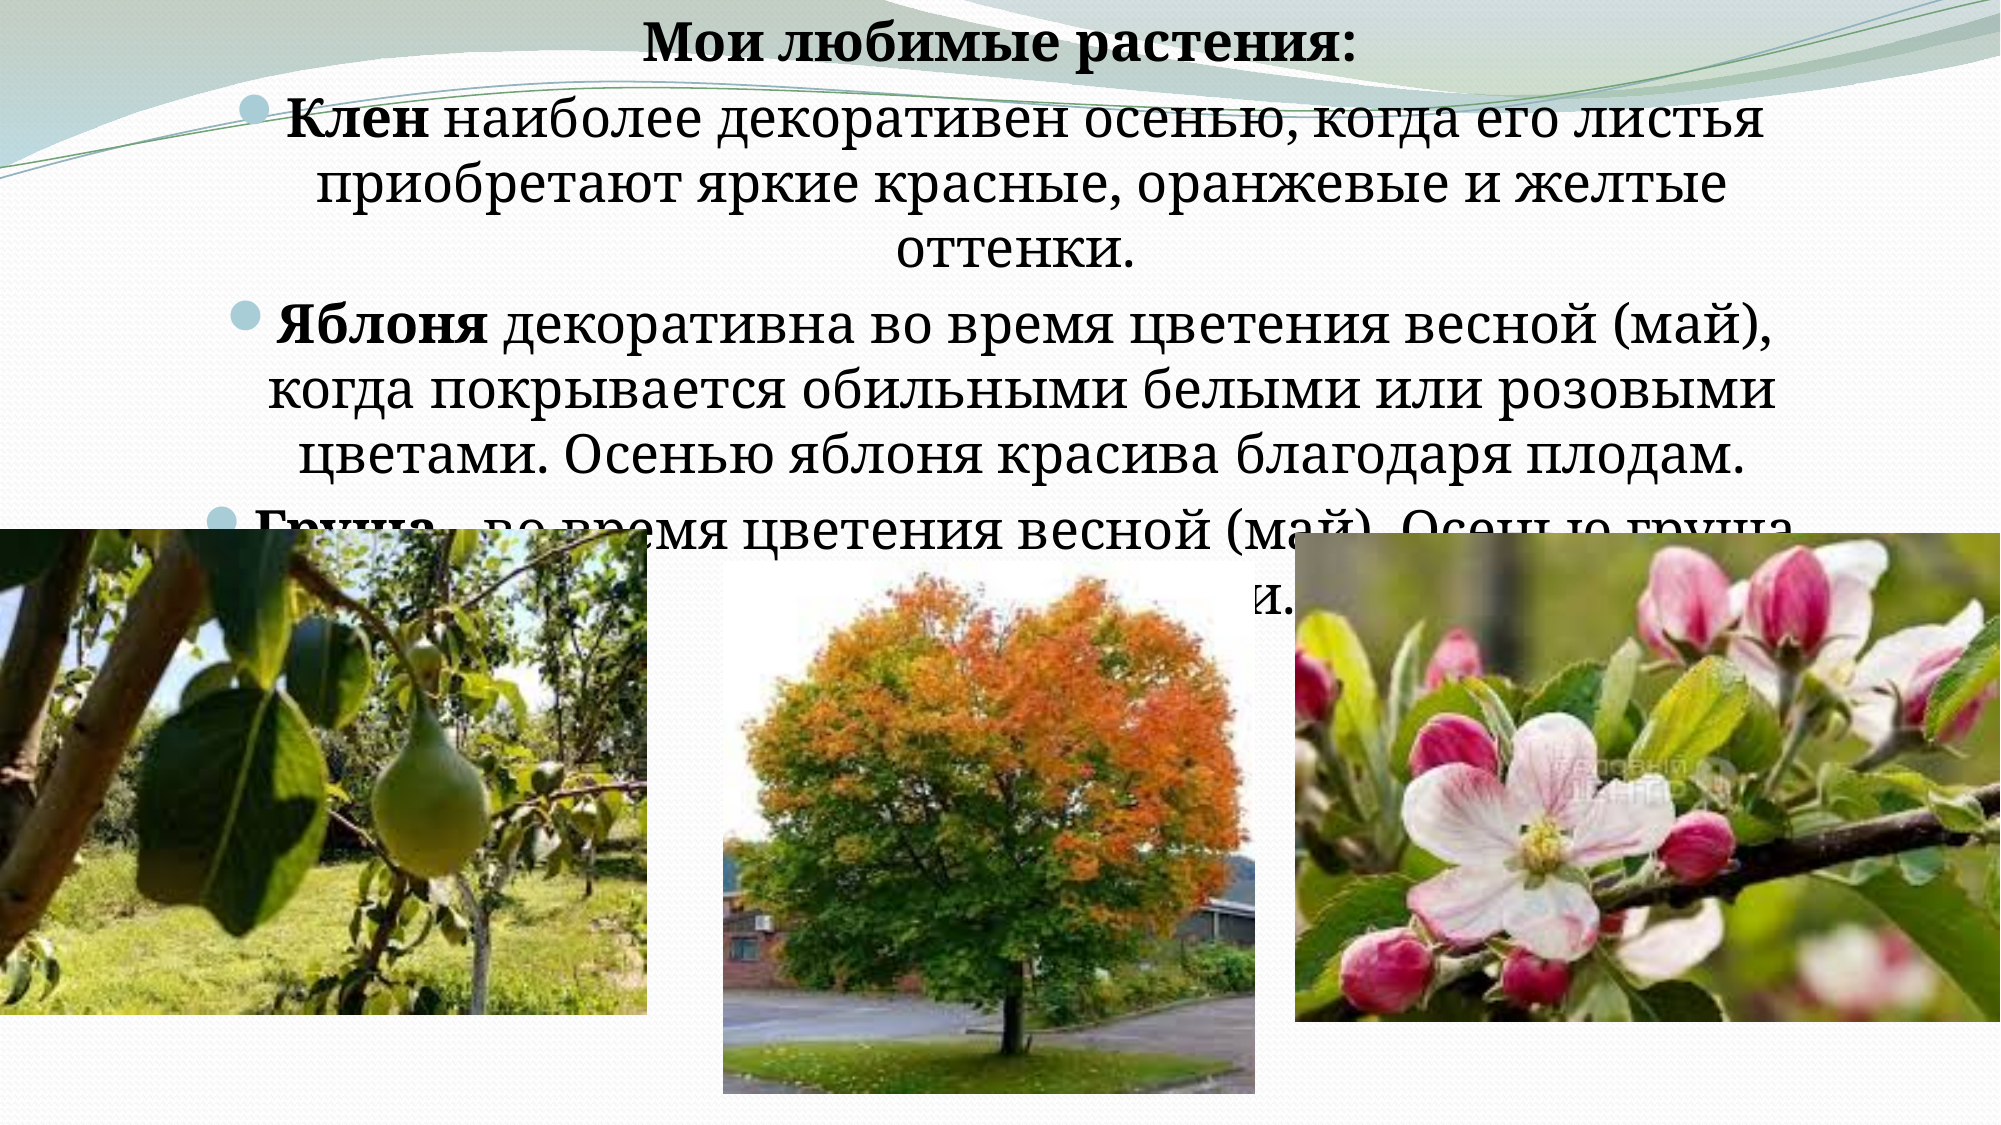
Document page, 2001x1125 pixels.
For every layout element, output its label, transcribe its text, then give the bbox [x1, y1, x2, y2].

picture [723, 561, 1256, 1094]
picture [1295, 533, 2000, 1022]
list Мои любимые растения: Клен наиболее декоративен осенью, когда его листья приобретают яркие красные, оранжевые и желтые оттенки. Яблоня декоративна во время цветения весной (май), когда покрывается обильными белыми или розовыми цветами. Осенью яблоня красива благодаря плодам. Груша - во время цветения весной (май). Осенью груша украшена плодами. [175, 0, 1826, 952]
picture [0, 529, 647, 1015]
